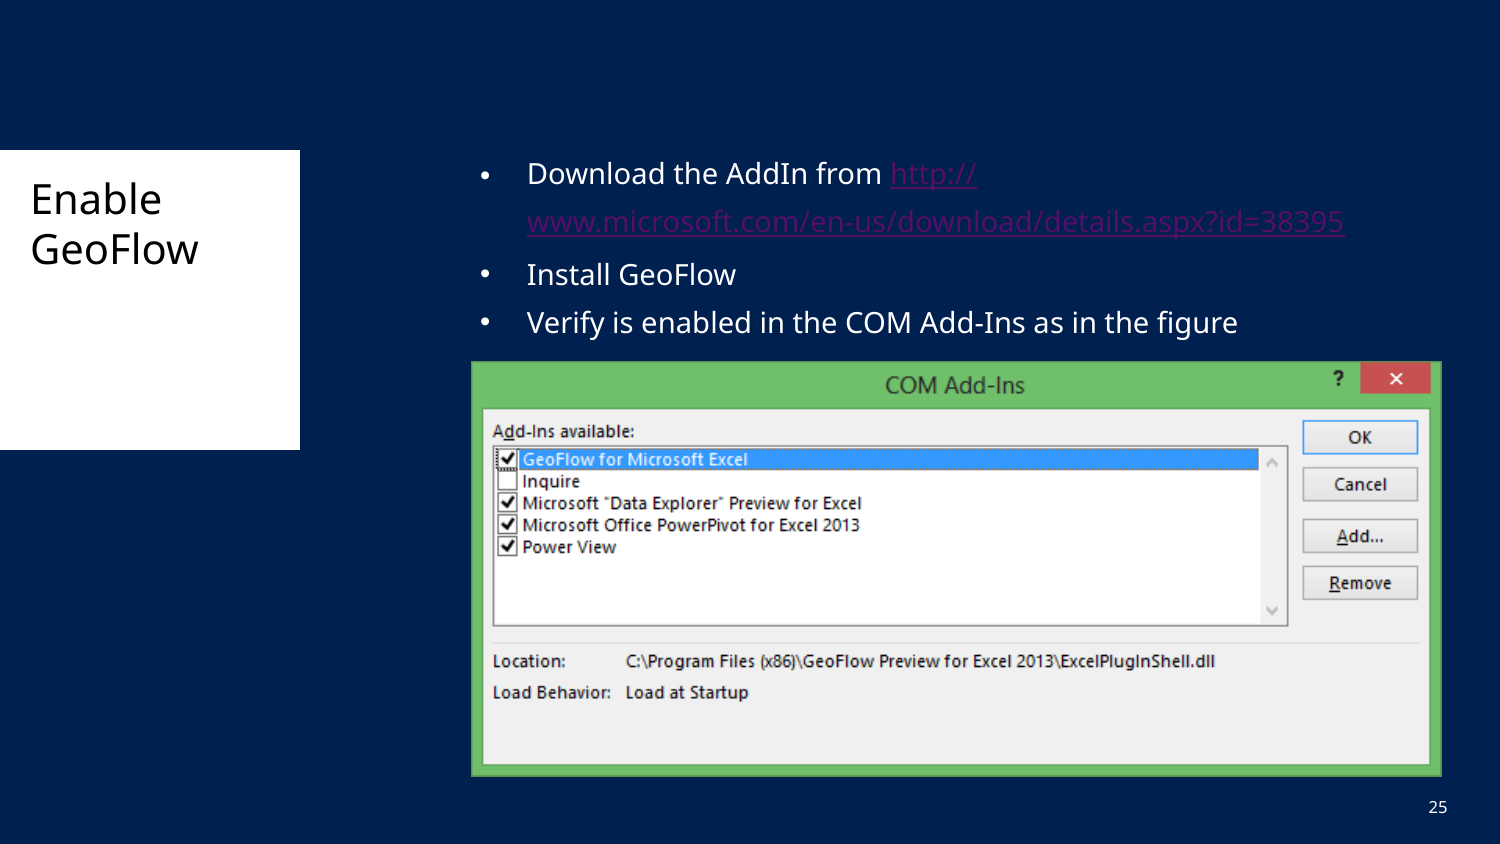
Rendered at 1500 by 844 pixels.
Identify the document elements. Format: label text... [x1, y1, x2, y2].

picture [470, 360, 1442, 778]
title Enable GeoFlow [0, 150, 300, 450]
list Download the AddIn from http://www.microsoft.com/en-us/download/details.aspx?id=38395 Install GeoFlow Verify is enabled in the COM Add-Ins as in the figure [450, 125, 1463, 747]
slide_number 25 [1112, 782, 1463, 827]
